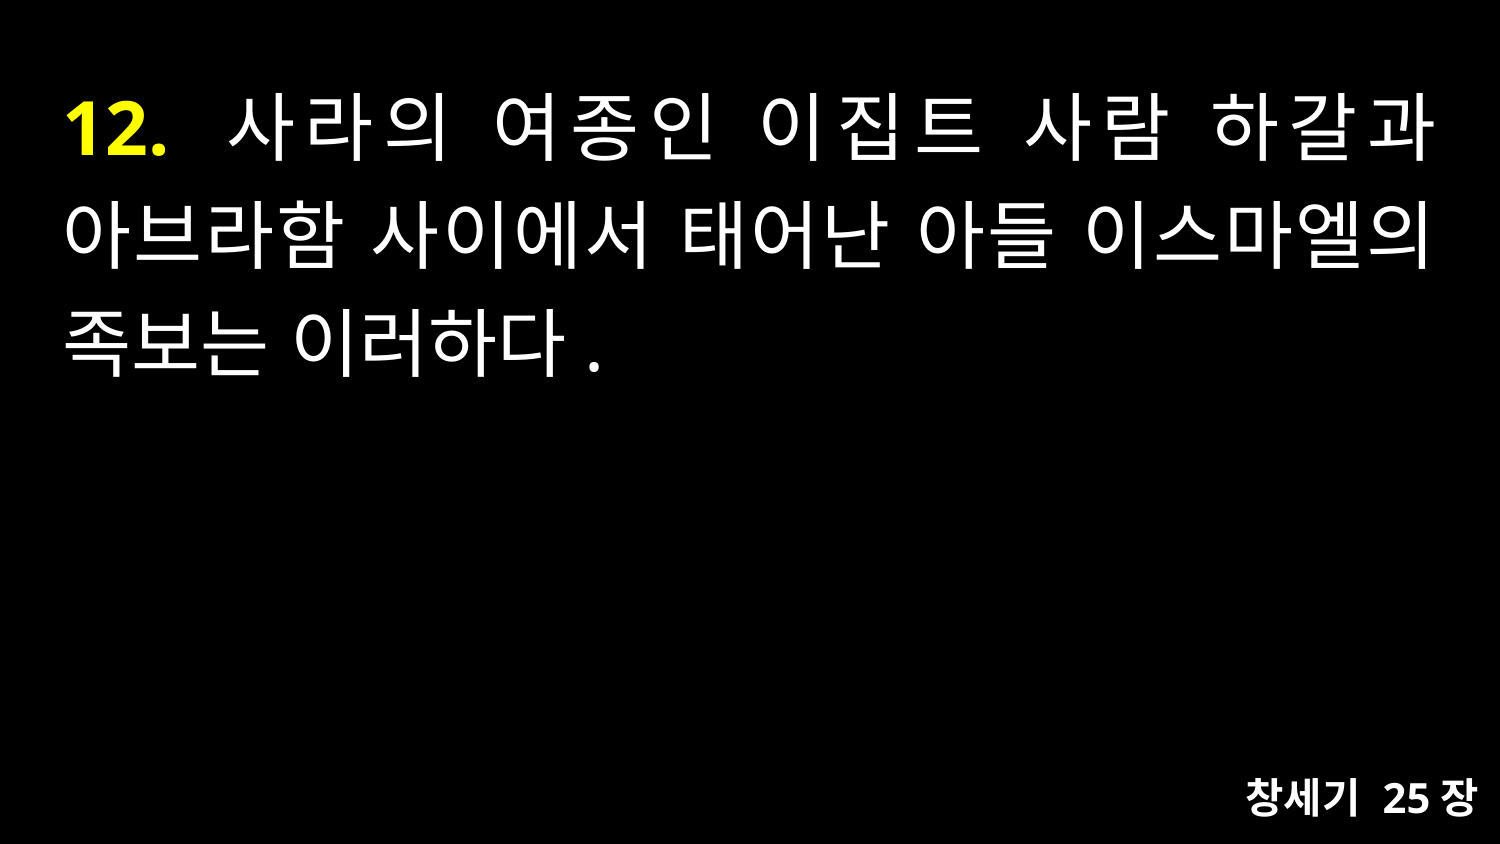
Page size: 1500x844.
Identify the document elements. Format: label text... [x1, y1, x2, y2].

subtitle 창세기 25장 [916, 770, 1500, 844]
title 12. 사라의 여종인 이집트 사람 하갈과 아브라함 사이에서 태어난 아들 이스마엘의 족보는 이러하다. [0, 0, 1500, 844]
